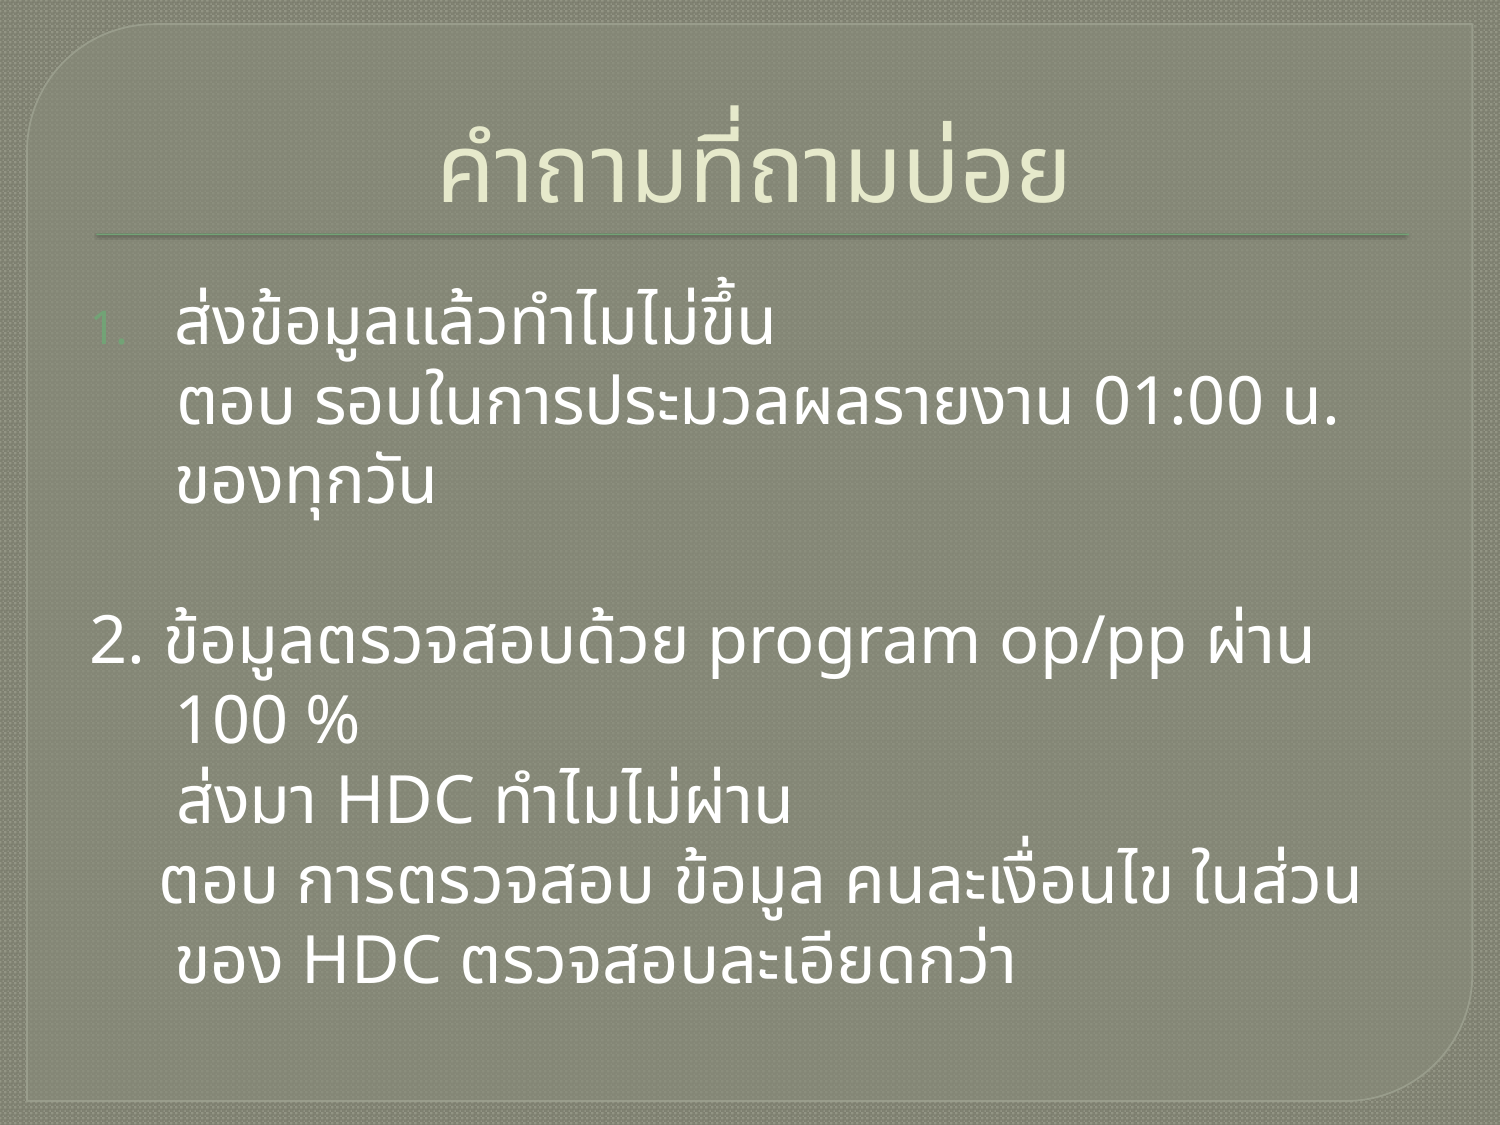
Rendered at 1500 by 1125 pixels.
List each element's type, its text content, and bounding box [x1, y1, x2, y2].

list ส่งข้อมูลแล้วทำไมไม่ขึ้น ตอบ รอบในการประมวลผลรายงาน 01:00 น. ของทุกวัน 2. ข้อมูลตรวจสอบด้วย program op/pp ผ่าน 100 % ส่งมา HDC ทำไมไม่ผ่าน ตอบ การตรวจสอบ ข้อมูล คนละเงื่อนไข ในส่วน ของ HDC ตรวจสอบละเอียดกว่า [75, 270, 1425, 1013]
title คำถามที่ถามบ่อย [75, 41, 1425, 230]
